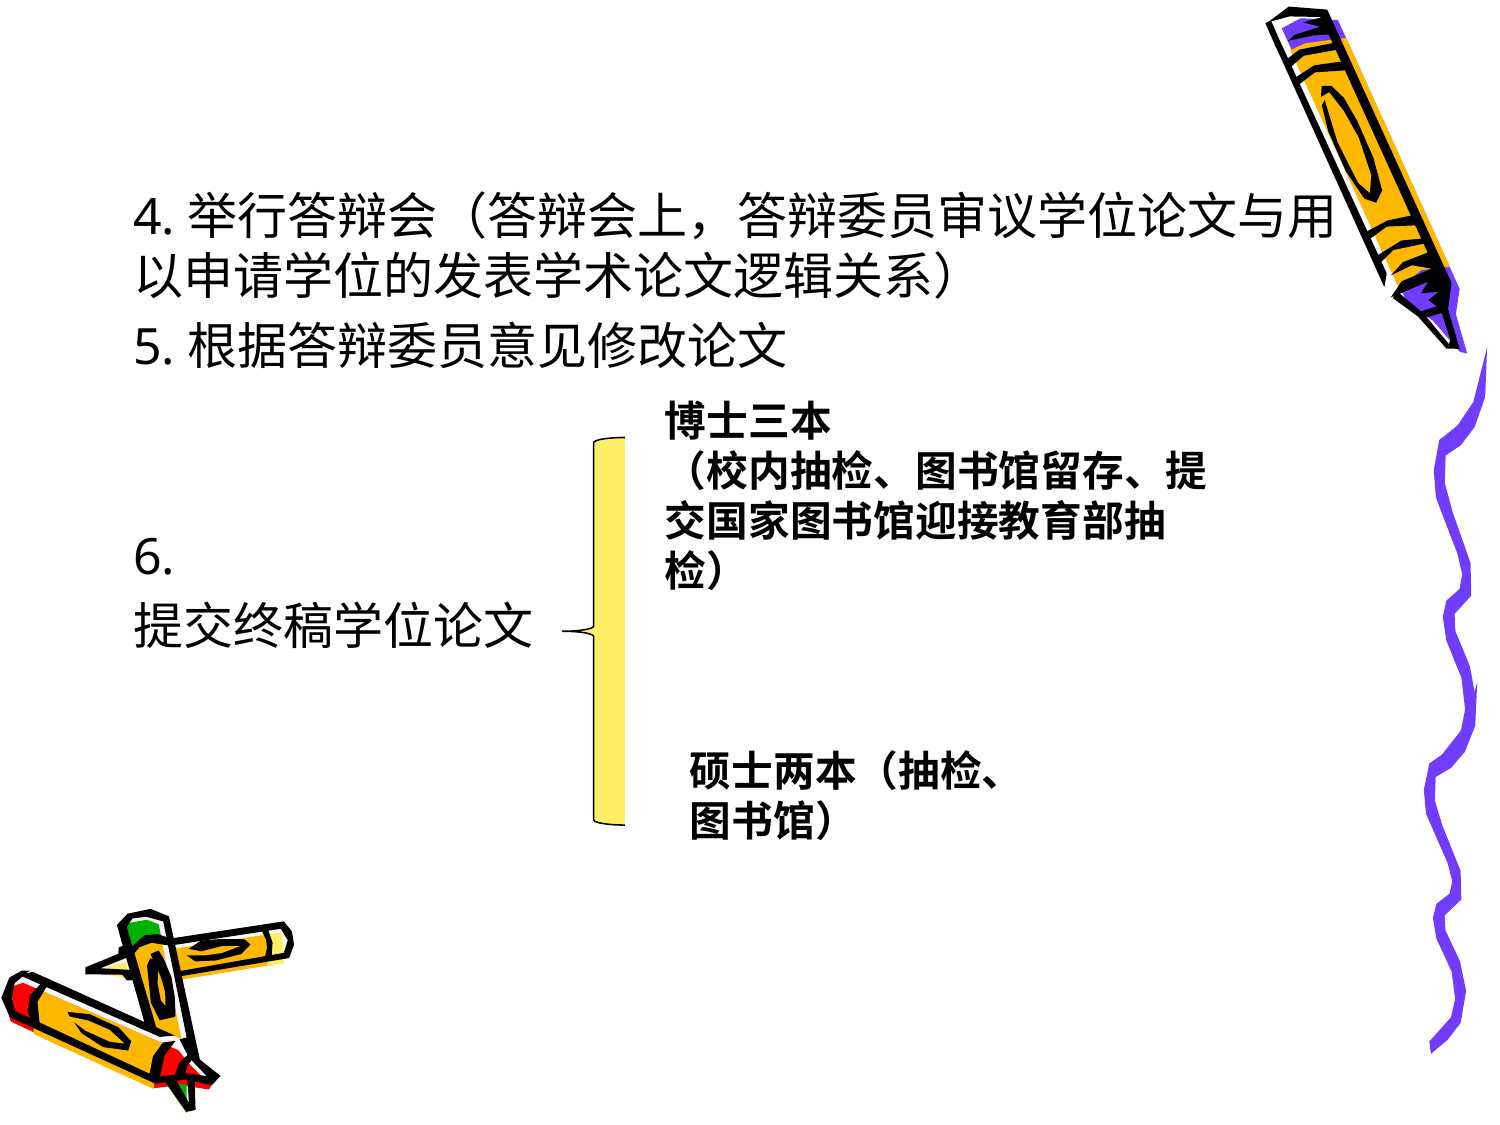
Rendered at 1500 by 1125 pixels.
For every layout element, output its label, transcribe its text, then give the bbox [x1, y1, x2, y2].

list 4.举行答辩会（答辩会上，答辩委员审议学位论文与用以申请学位的发表学术论文逻辑关系） 5.根据答辩委员意见修改论文 6. 提交终稿学位论文 [118, 176, 1376, 901]
text_box 硕士两本（抽检、图书馆） [675, 737, 1042, 853]
text_box 博士三本 （校内抽检、图书馆留存、提交国家图书馆迎接教育部抽检） [650, 387, 1248, 603]
text_box [562, 437, 625, 826]
